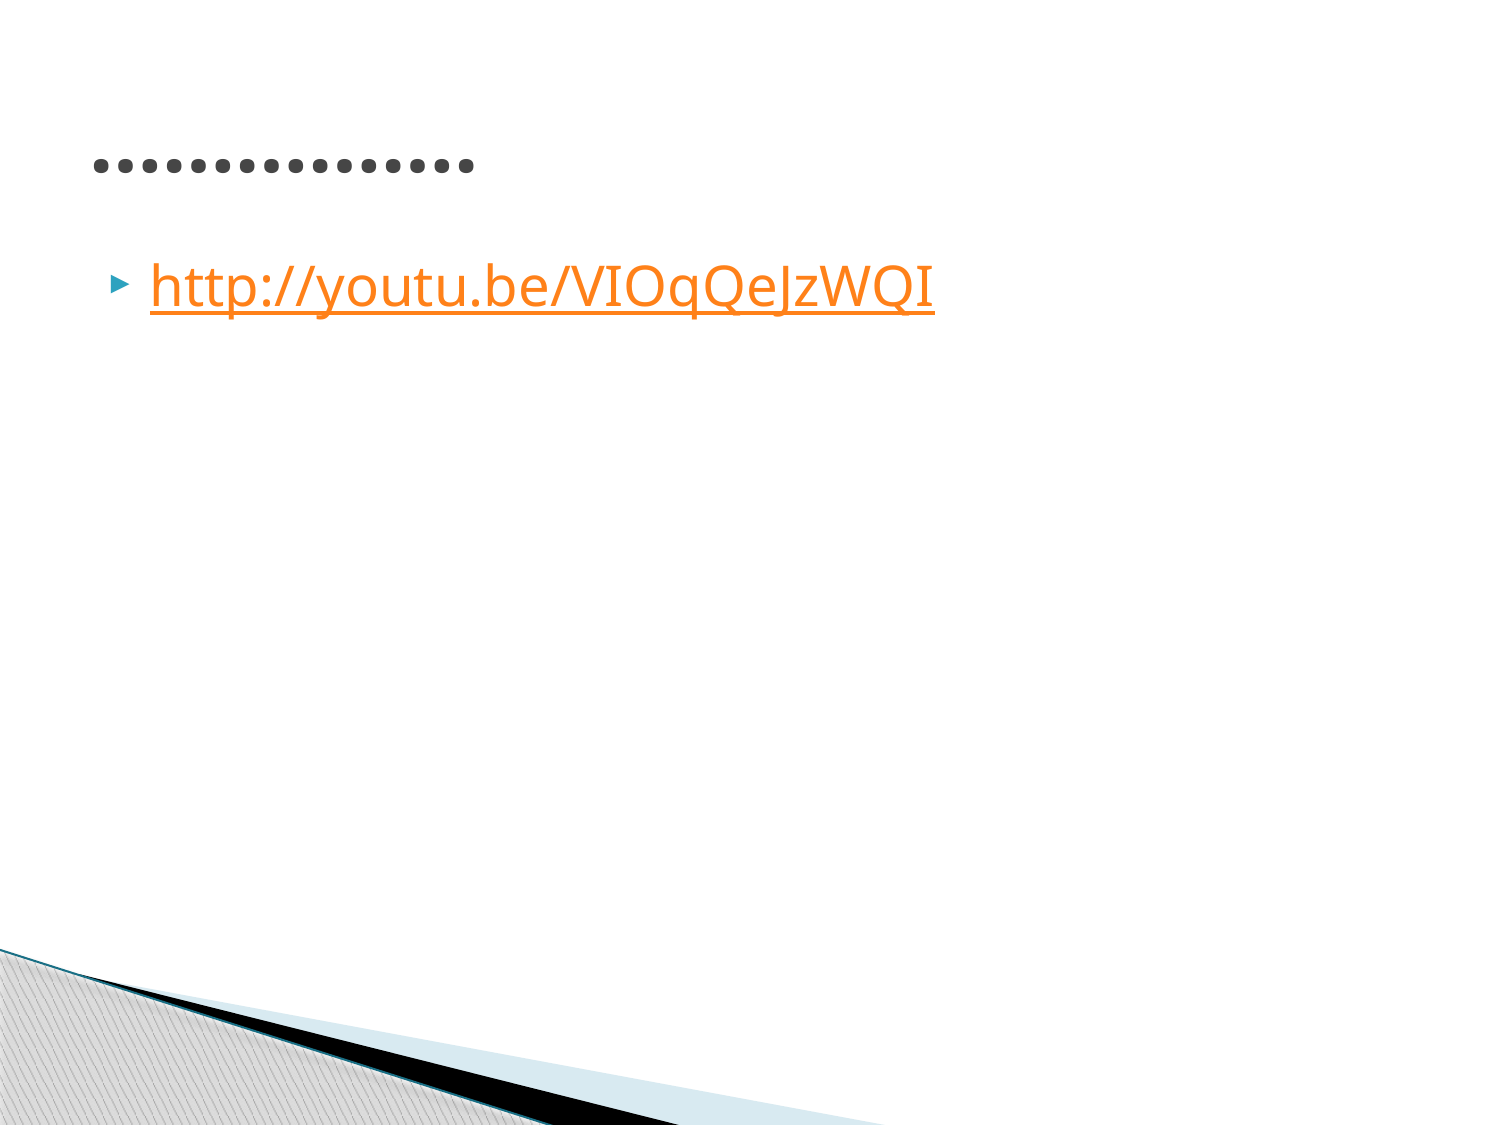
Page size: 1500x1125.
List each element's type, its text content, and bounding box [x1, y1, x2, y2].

title ……………. [75, 45, 1425, 233]
list http://youtu.be/VIOqQeJzWQI [75, 243, 1425, 986]
